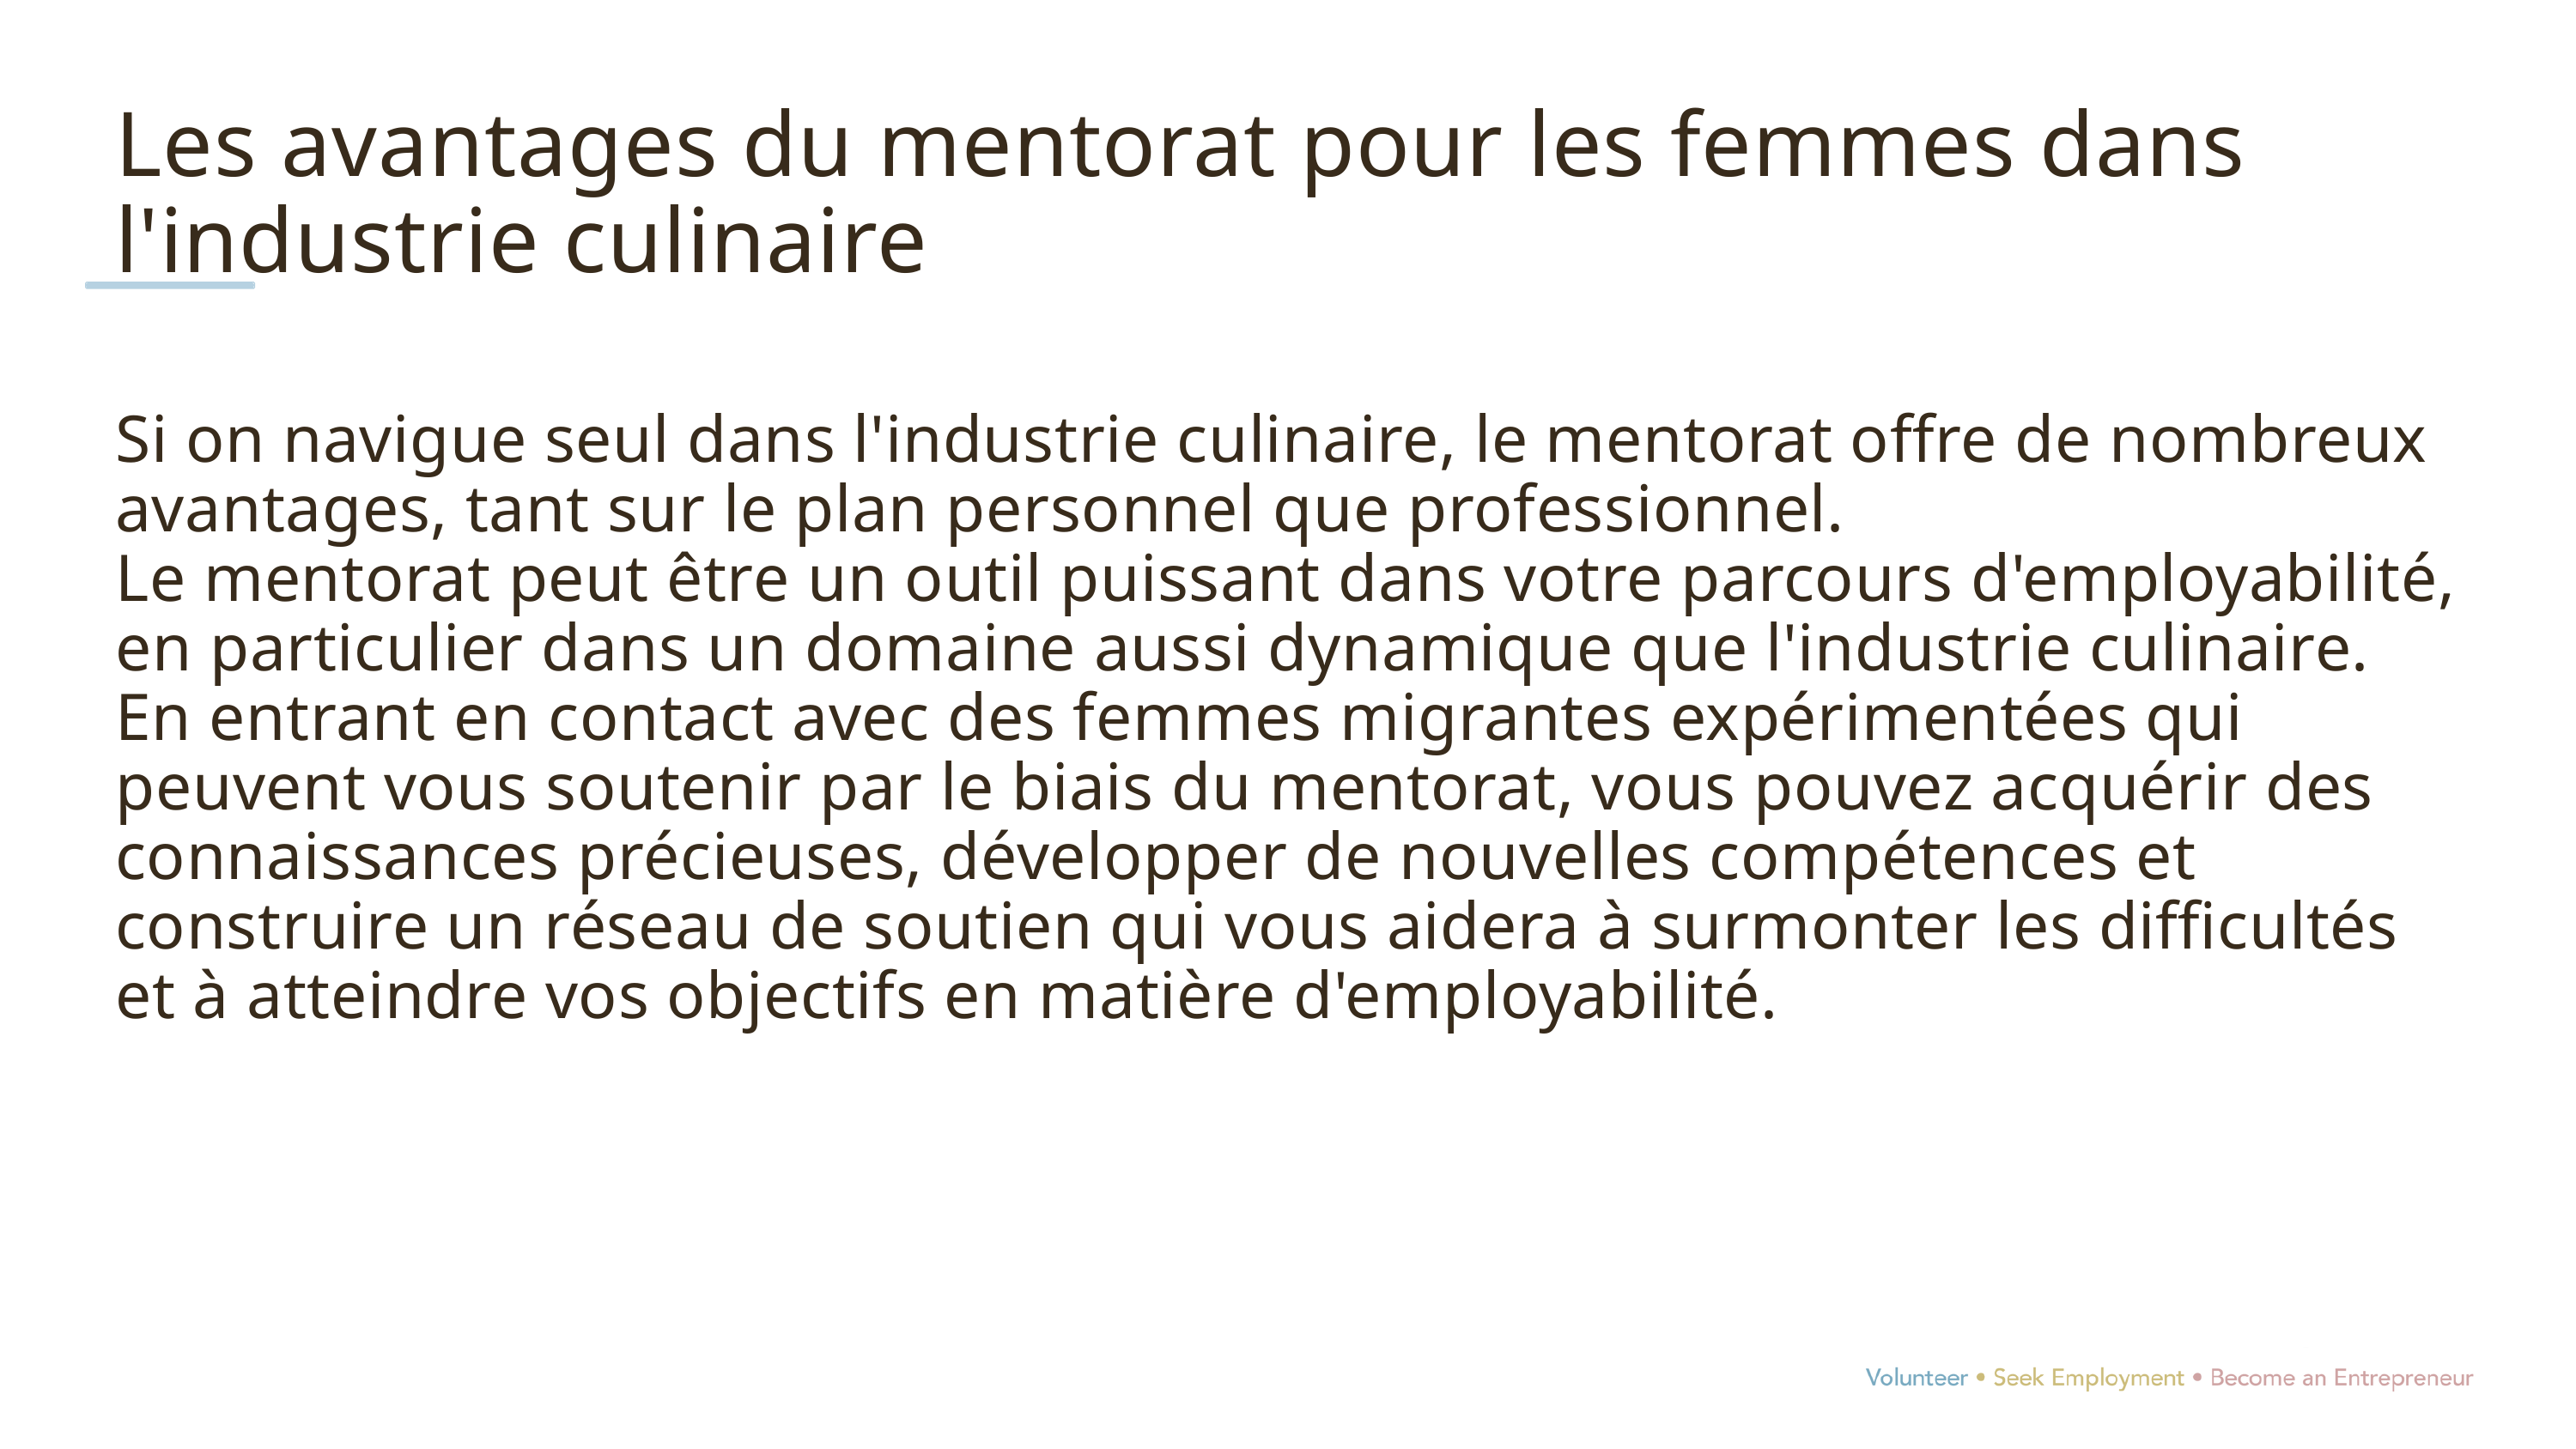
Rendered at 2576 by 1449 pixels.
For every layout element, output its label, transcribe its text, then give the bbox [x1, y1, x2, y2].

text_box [84, 281, 256, 289]
text_box [1827, 1347, 2538, 1421]
text_box Si on navigue seul dans l'industrie culinaire, le mentorat offre de nombreux avantages, tant sur le plan personnel que professionnel. Le mentorat peut être un outil puissant dans votre parcours d'employabilité, en particulier dans un domaine aussi dynamique que l'industrie culinaire. En entrant en contact avec des femmes migrantes expérimentées qui peuvent vous soutenir par le biais du mentorat, vous pouvez acquérir des connaissances précieuses, développer de nouvelles compétences et construire un réseau de soutien qui vous aidera à surmonter les difficultés et à atteindre vos objectifs en matière d'employabilité. [115, 405, 2461, 1171]
text_box Les avantages du mentorat pour les femmes dans l'industrie culinaire [115, 97, 2461, 291]
